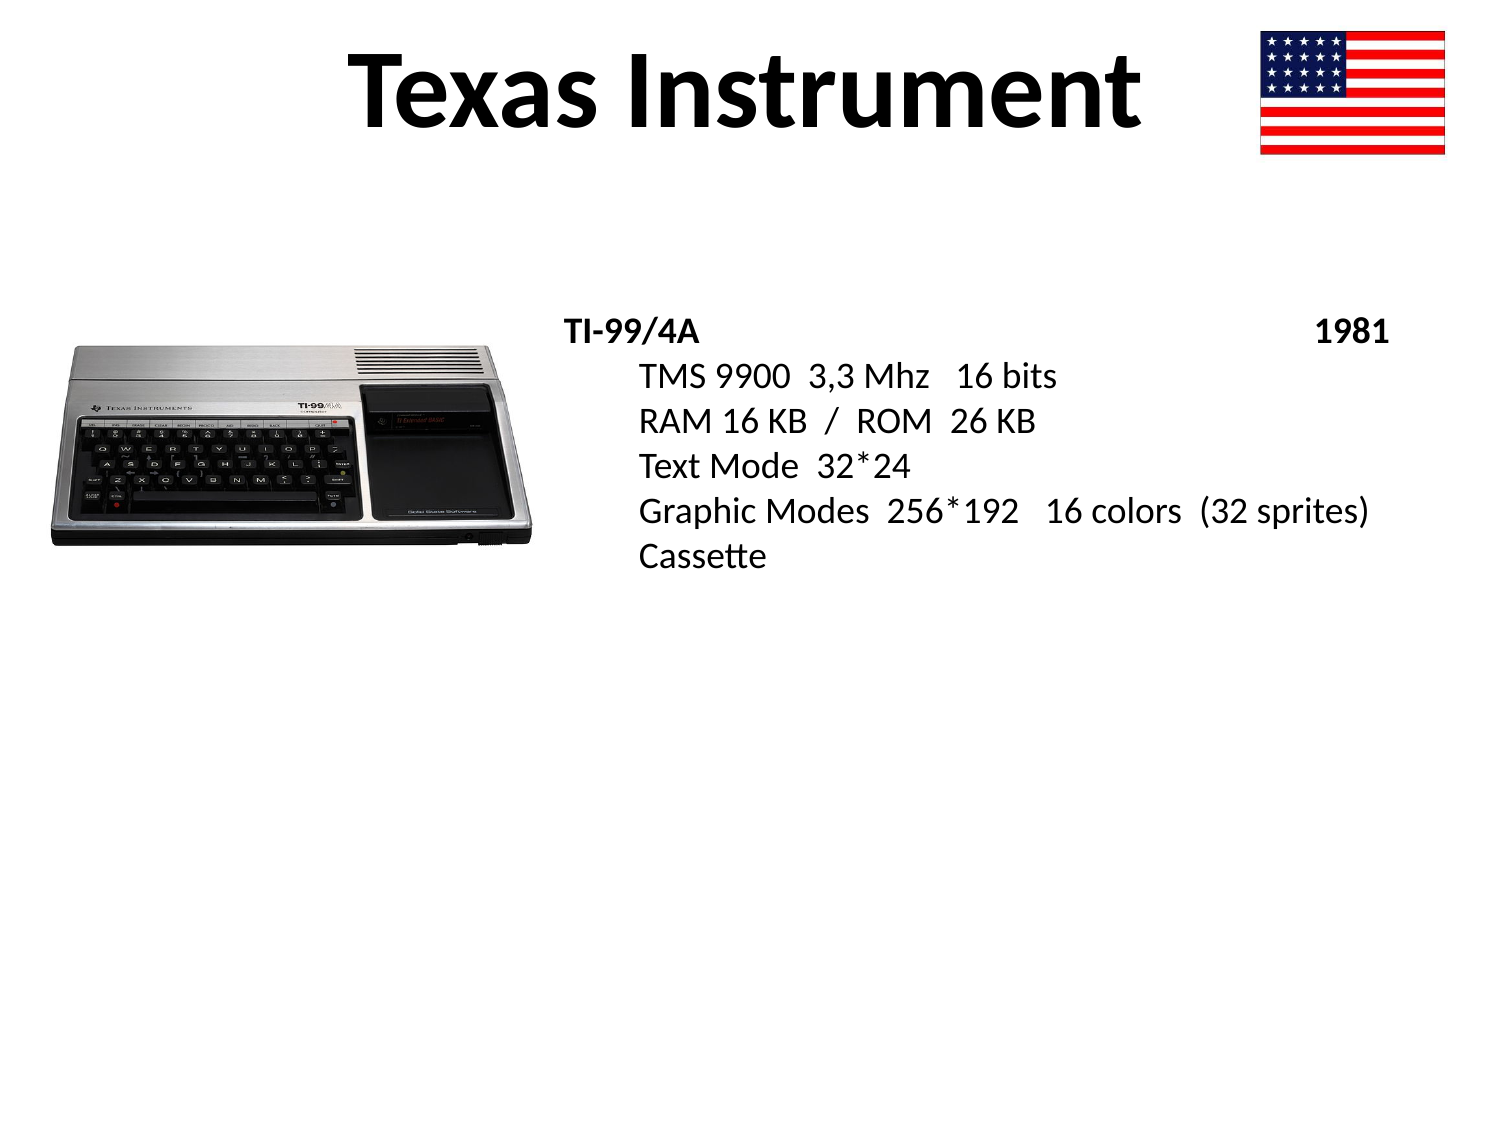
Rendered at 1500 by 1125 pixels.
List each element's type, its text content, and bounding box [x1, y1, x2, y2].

picture [1209, 7, 1495, 179]
text_box Texas Instrument [333, 7, 1160, 157]
picture [30, 263, 550, 610]
text_box TI-99/4A 1981 TMS 9900 3,3 Mhz 16 bits RAM 16 KB / ROM 26 KB Text Mode 32*24 Graphic Modes 256*192 16 colors (32 sprites) Cassette [554, 298, 1500, 583]
